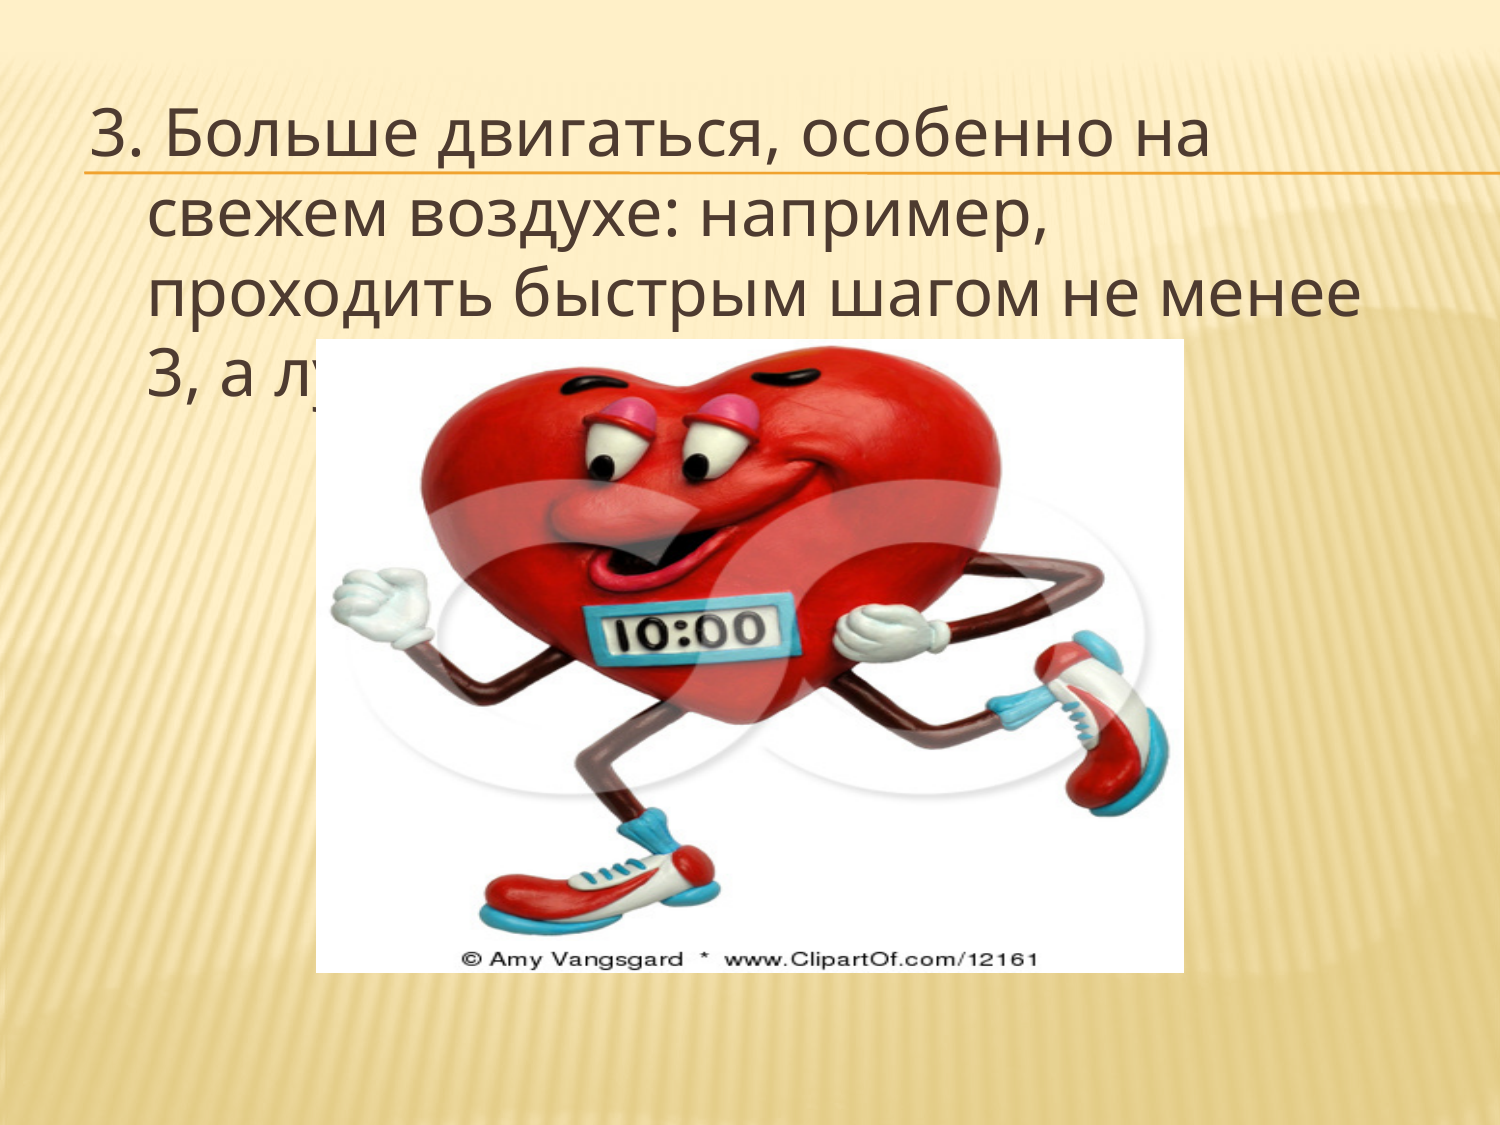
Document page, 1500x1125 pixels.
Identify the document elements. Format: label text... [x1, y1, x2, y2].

picture [316, 339, 1184, 973]
list 3. Больше двигаться, особенно на свежем воздухе: например, проходить быстрым шагом не менее 3, а лучше 5 км в день [75, 82, 1425, 1005]
